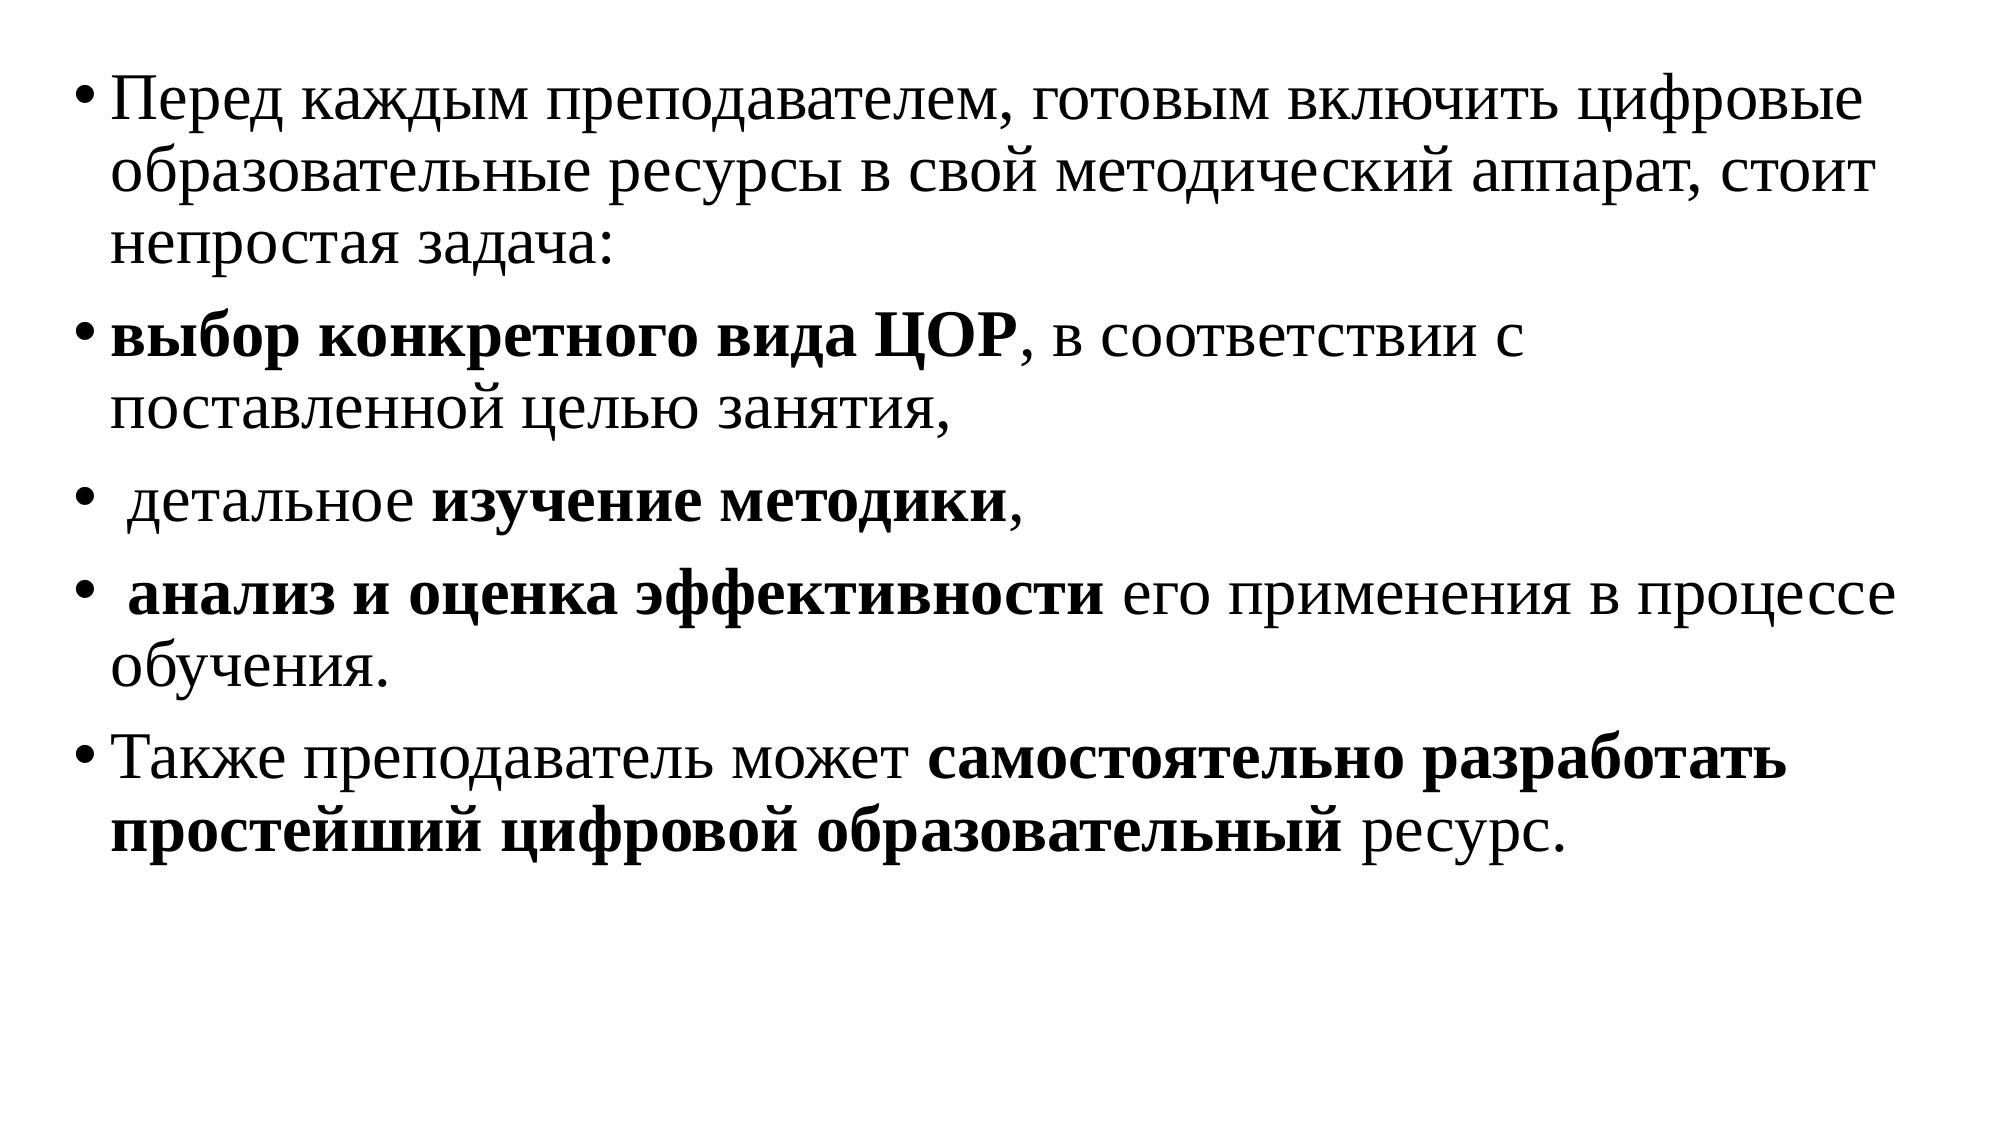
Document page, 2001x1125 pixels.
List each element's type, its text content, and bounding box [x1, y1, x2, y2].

list Перед каждым преподавателем, готовым включить цифровые образовательные ресурсы в свой методический аппарат, стоит непростая задача: выбор конкретного вида ЦОР, в соответствии с поставленной целью занятия, детальное изучение методики, анализ и оценка эффективности его применения в процессе обучения. Также преподаватель может самостоятельно разработать простейший цифровой образовательный ресурс. [58, 54, 1938, 1003]
